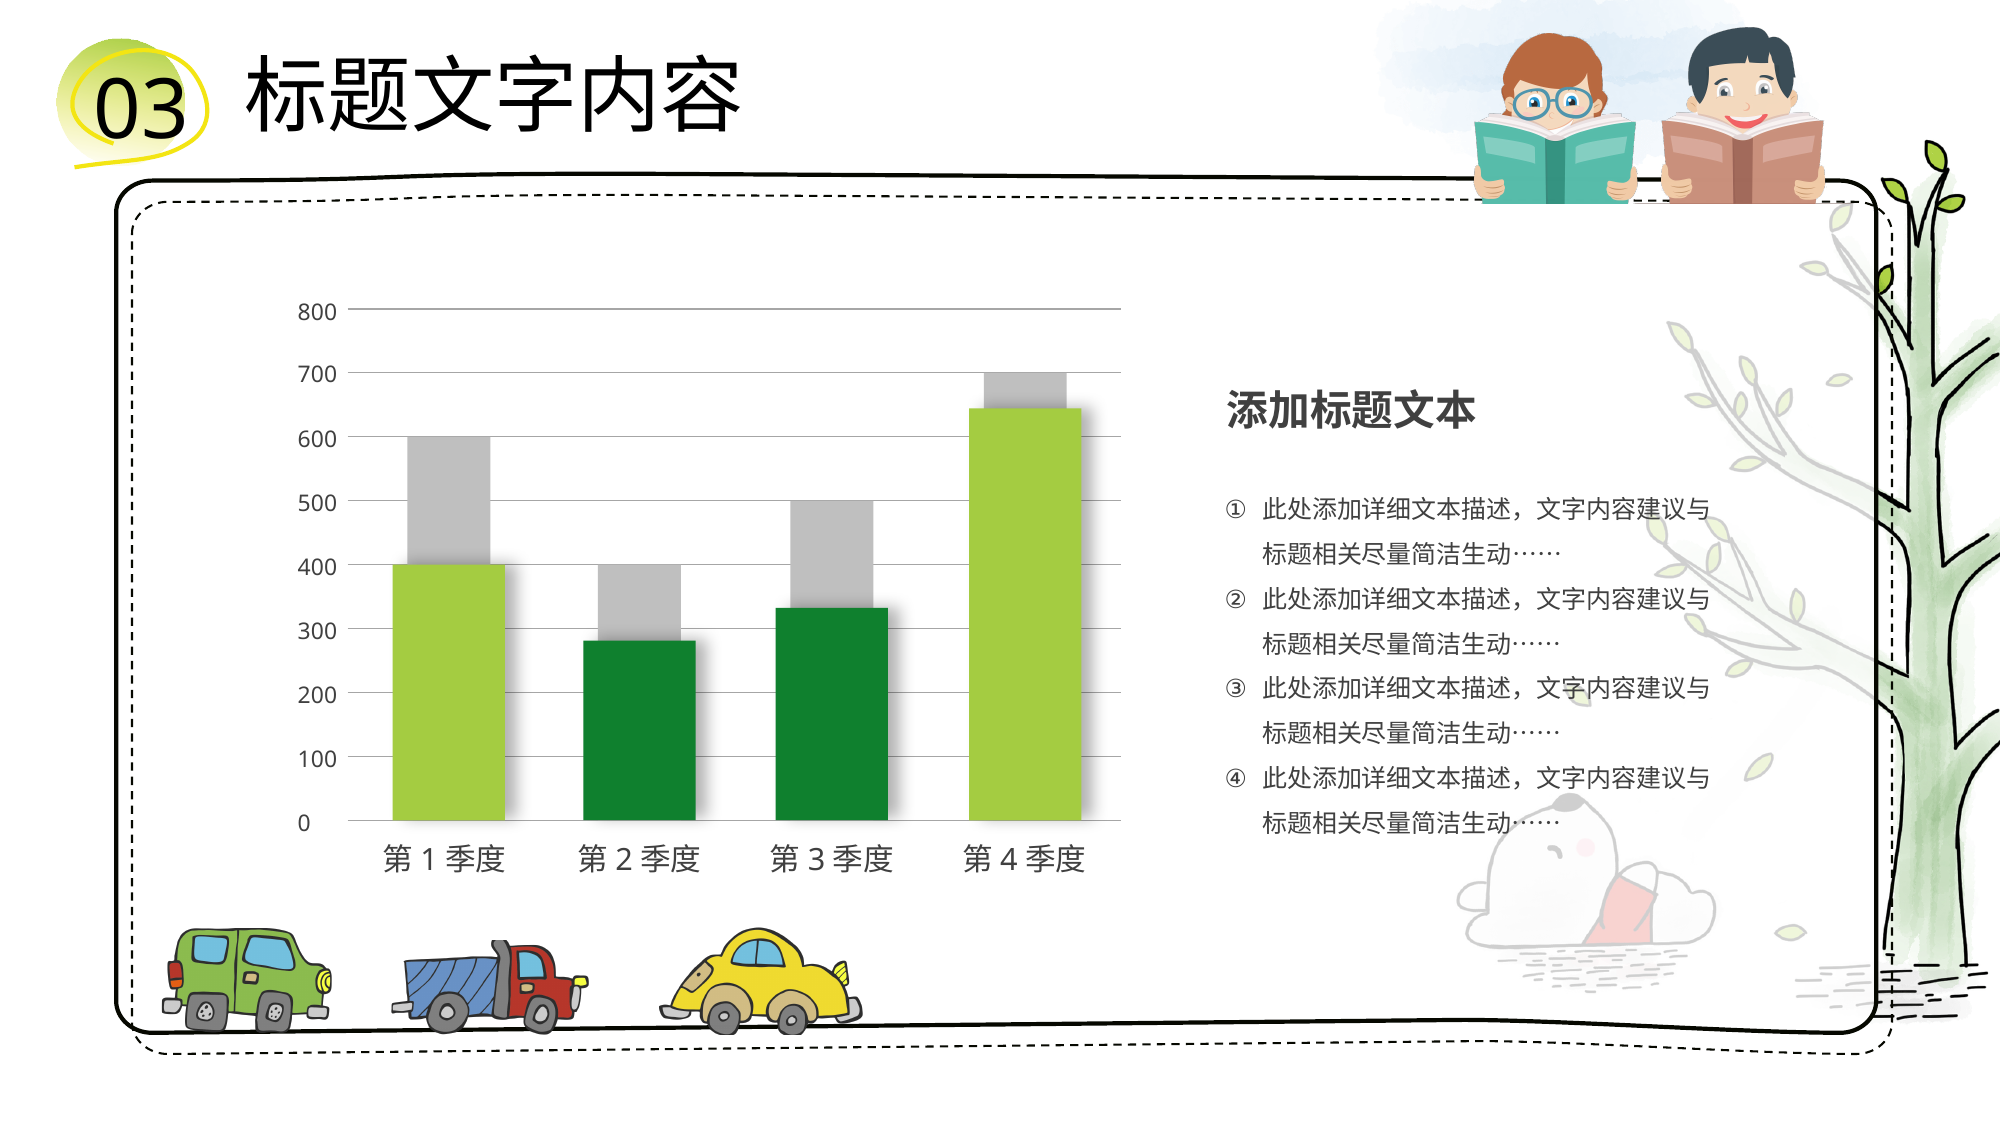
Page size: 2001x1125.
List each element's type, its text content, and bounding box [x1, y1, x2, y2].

text_box 此处添加详细文本描述，文字内容建议与标题相关尽量简洁生动…… 此处添加详细文本描述，文字内容建议与标题相关尽量简洁生动…… 此处添加详细文本描述，文字内容建议与标题相关尽量简洁生动…… 此处添加详细文本描述，文字内容建议与标题相关尽量简洁生动…… [1209, 471, 1732, 845]
text_box 添加标题文本 [1211, 376, 1492, 442]
picture [659, 922, 869, 1035]
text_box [297, 297, 1121, 886]
text_box 03 [78, 47, 204, 163]
text_box 标题文字内容 [229, 34, 812, 150]
picture [384, 940, 591, 1053]
picture [161, 928, 346, 1040]
picture [1367, 0, 2000, 1125]
